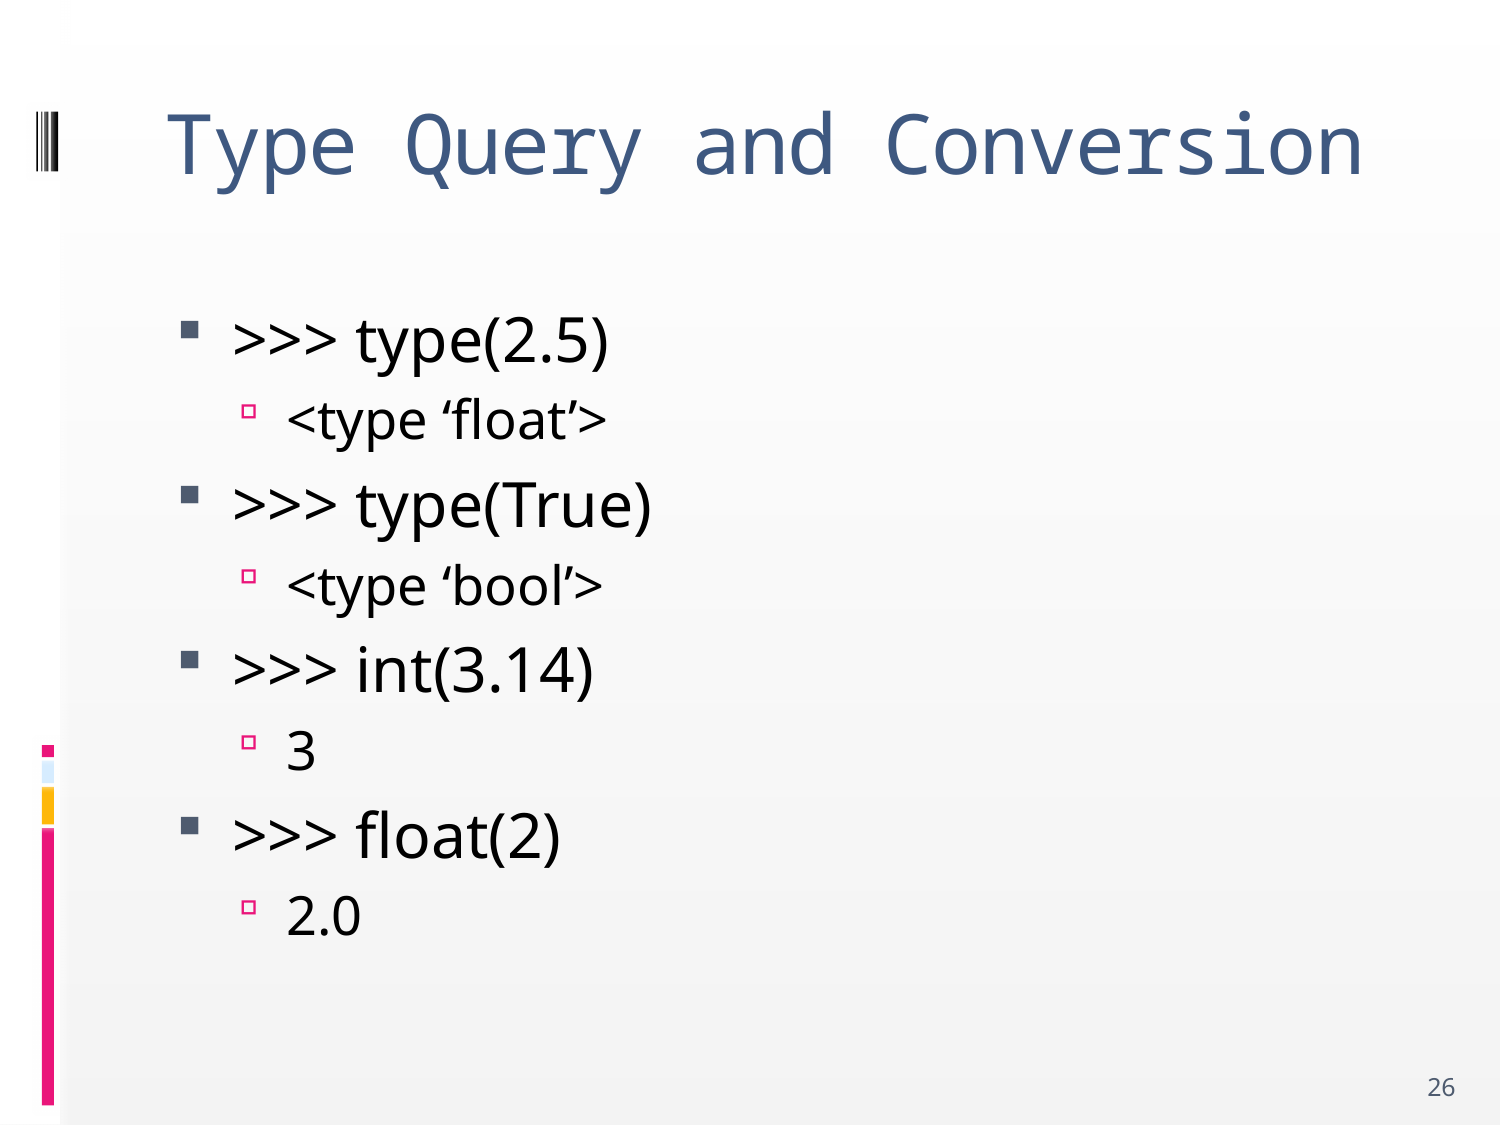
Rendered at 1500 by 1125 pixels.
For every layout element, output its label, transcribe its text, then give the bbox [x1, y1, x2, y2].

list >>> type(2.5) <type ‘float’> >>> type(True) <type ‘bool’> >>> int(3.14) 3 >>> float(2) 2.0 [150, 292, 1425, 1043]
slide_number 26 [1412, 1052, 1488, 1113]
title Type Query and Conversion [150, 83, 1425, 234]
